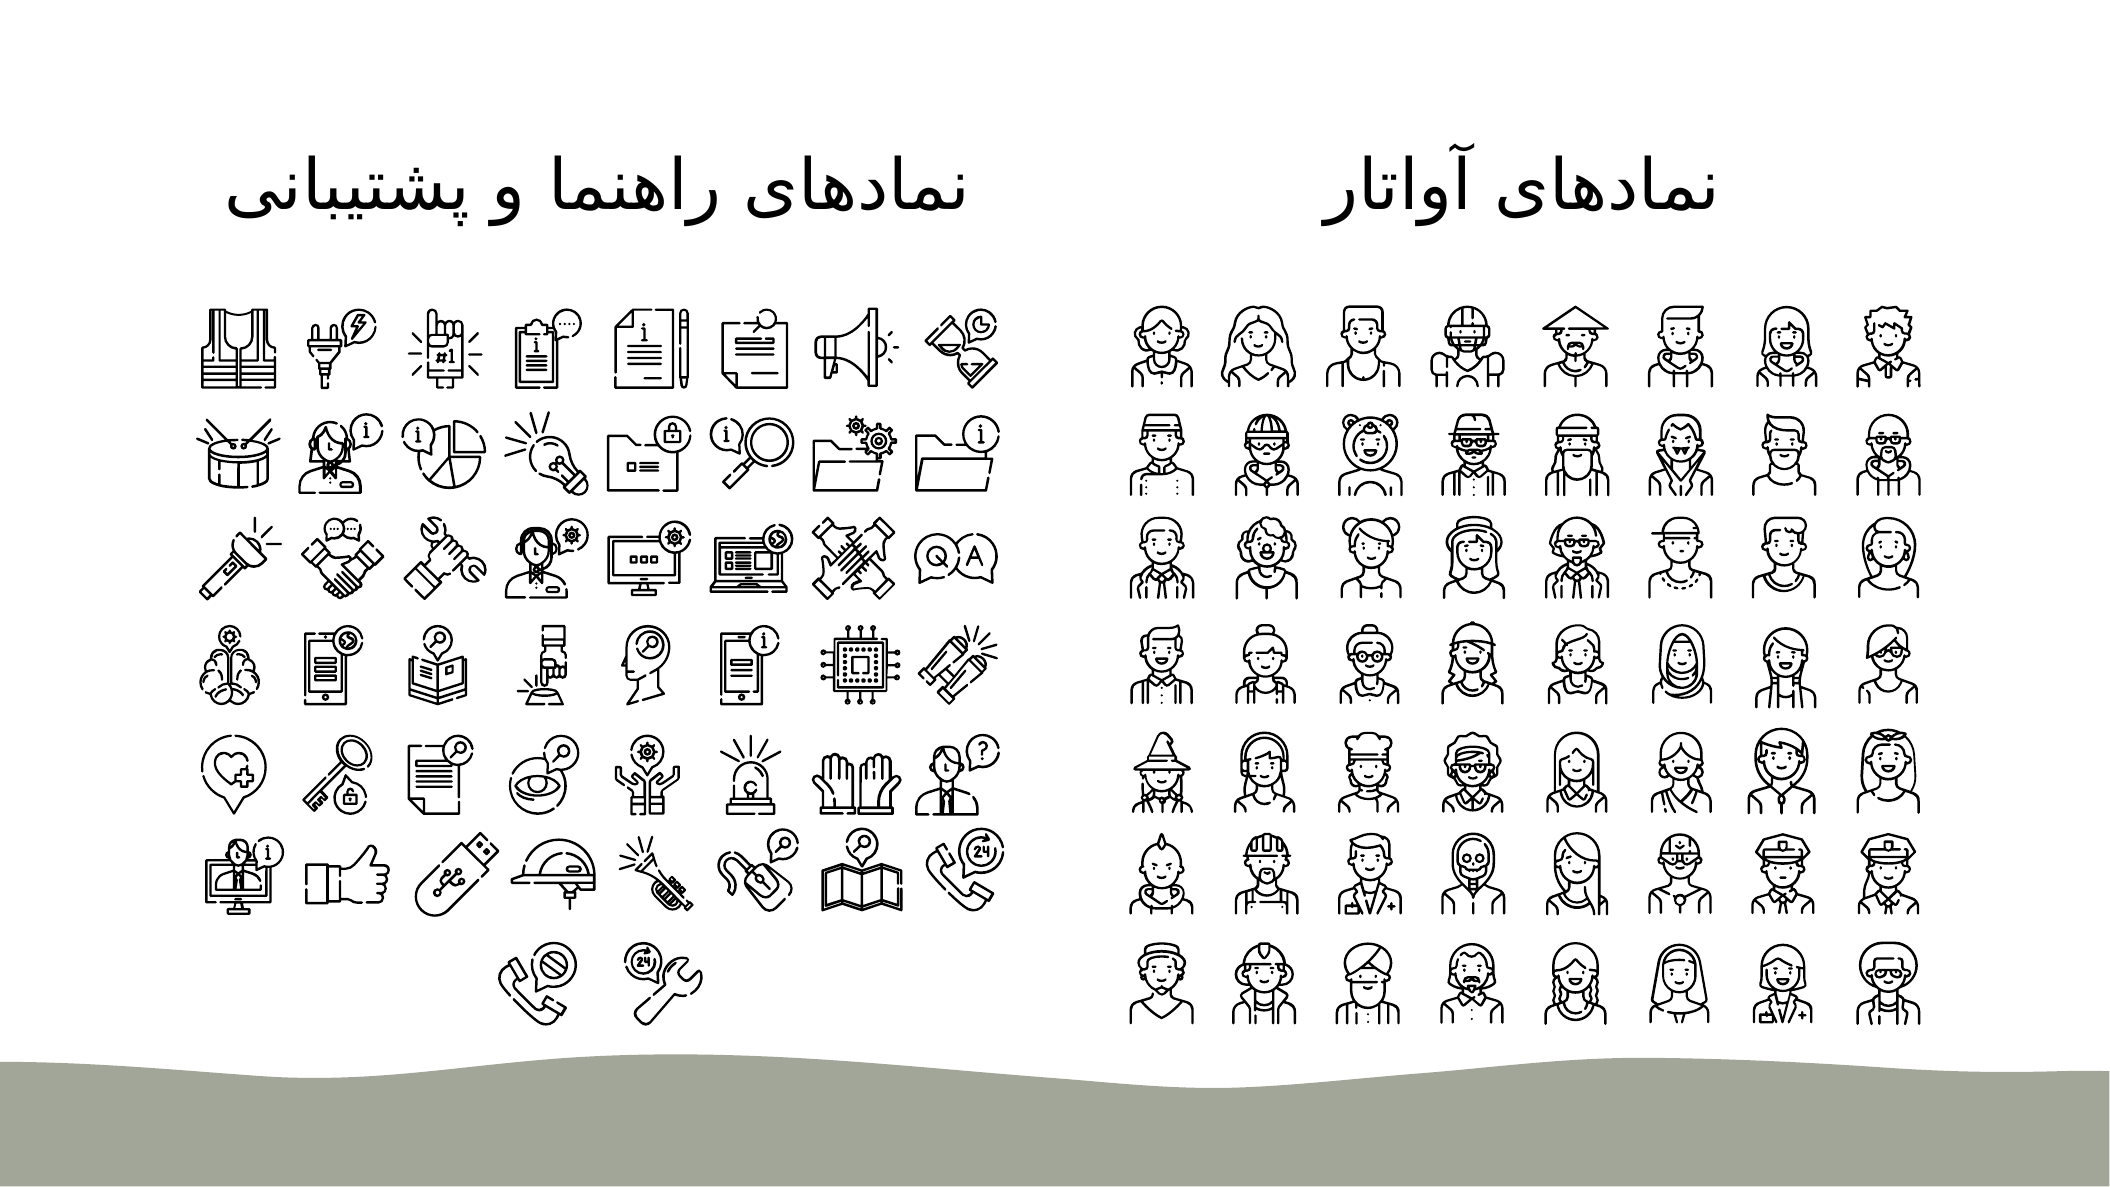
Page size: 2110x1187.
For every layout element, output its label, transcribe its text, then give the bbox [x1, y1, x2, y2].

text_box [1751, 833, 1815, 915]
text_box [302, 734, 373, 815]
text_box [1856, 413, 1921, 496]
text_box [307, 308, 377, 389]
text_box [1546, 731, 1608, 813]
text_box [821, 827, 903, 912]
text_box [1339, 624, 1400, 705]
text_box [1544, 413, 1610, 497]
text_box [205, 836, 287, 915]
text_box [1440, 942, 1504, 1024]
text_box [1335, 942, 1401, 1025]
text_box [300, 517, 385, 600]
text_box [504, 411, 589, 496]
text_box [1442, 515, 1506, 600]
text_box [925, 827, 1005, 912]
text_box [1856, 728, 1921, 814]
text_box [618, 835, 694, 912]
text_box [719, 734, 782, 815]
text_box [814, 307, 900, 387]
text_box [514, 308, 585, 389]
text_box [623, 941, 703, 1026]
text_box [1858, 516, 1920, 599]
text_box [1129, 516, 1195, 600]
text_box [915, 733, 1001, 816]
text_box نمادهای راهنما و پشتیبانی [196, 117, 1000, 230]
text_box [1547, 624, 1608, 705]
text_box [1129, 942, 1194, 1025]
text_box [820, 625, 901, 705]
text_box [1647, 305, 1714, 388]
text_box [1747, 727, 1816, 815]
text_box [1856, 305, 1921, 388]
text_box [201, 308, 277, 389]
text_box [303, 624, 364, 706]
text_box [709, 523, 794, 593]
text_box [811, 752, 902, 815]
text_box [497, 941, 578, 1026]
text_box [516, 624, 567, 706]
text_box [721, 308, 789, 389]
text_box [1338, 832, 1403, 915]
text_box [1751, 516, 1817, 599]
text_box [1441, 621, 1504, 705]
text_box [1650, 731, 1712, 814]
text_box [1131, 305, 1193, 388]
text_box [508, 734, 580, 815]
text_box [407, 308, 483, 389]
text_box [1648, 833, 1712, 915]
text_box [915, 415, 1001, 492]
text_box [1340, 516, 1402, 599]
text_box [913, 533, 998, 585]
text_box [1752, 943, 1813, 1024]
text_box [1129, 832, 1194, 915]
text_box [1130, 624, 1193, 705]
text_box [1131, 731, 1194, 814]
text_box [200, 734, 267, 815]
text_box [1441, 832, 1506, 915]
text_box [1235, 624, 1296, 705]
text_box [1856, 941, 1921, 1026]
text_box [195, 418, 281, 489]
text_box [198, 516, 283, 601]
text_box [1430, 305, 1505, 388]
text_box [1325, 305, 1401, 388]
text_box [1235, 516, 1299, 600]
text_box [709, 417, 797, 490]
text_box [607, 520, 692, 597]
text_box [1232, 942, 1297, 1025]
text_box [199, 624, 261, 706]
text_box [510, 838, 596, 911]
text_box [1648, 413, 1714, 497]
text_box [1442, 731, 1504, 813]
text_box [715, 828, 800, 912]
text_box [1652, 624, 1713, 705]
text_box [1857, 833, 1920, 915]
text_box [403, 516, 487, 600]
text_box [1338, 731, 1400, 813]
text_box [1755, 627, 1817, 709]
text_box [1441, 413, 1507, 497]
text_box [414, 831, 500, 917]
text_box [408, 624, 468, 706]
text_box نمادهای آواتار [1120, 117, 1924, 230]
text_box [1544, 942, 1607, 1026]
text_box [1546, 832, 1609, 916]
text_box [1220, 305, 1297, 388]
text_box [606, 415, 692, 492]
text_box [305, 844, 390, 905]
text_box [1545, 516, 1610, 599]
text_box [407, 734, 474, 815]
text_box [1858, 624, 1919, 705]
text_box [1234, 413, 1299, 497]
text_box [400, 418, 487, 490]
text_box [1756, 305, 1818, 388]
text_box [1649, 943, 1710, 1024]
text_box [1233, 731, 1296, 813]
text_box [505, 518, 590, 599]
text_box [298, 413, 384, 494]
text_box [620, 624, 671, 706]
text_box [1234, 832, 1300, 915]
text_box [917, 624, 999, 705]
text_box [1542, 305, 1609, 388]
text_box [614, 734, 680, 816]
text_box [1752, 413, 1817, 497]
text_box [924, 308, 999, 389]
text_box [811, 516, 896, 600]
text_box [1338, 413, 1403, 497]
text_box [614, 308, 689, 389]
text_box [1129, 413, 1195, 497]
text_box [1648, 516, 1713, 599]
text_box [812, 415, 898, 492]
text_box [719, 624, 780, 706]
